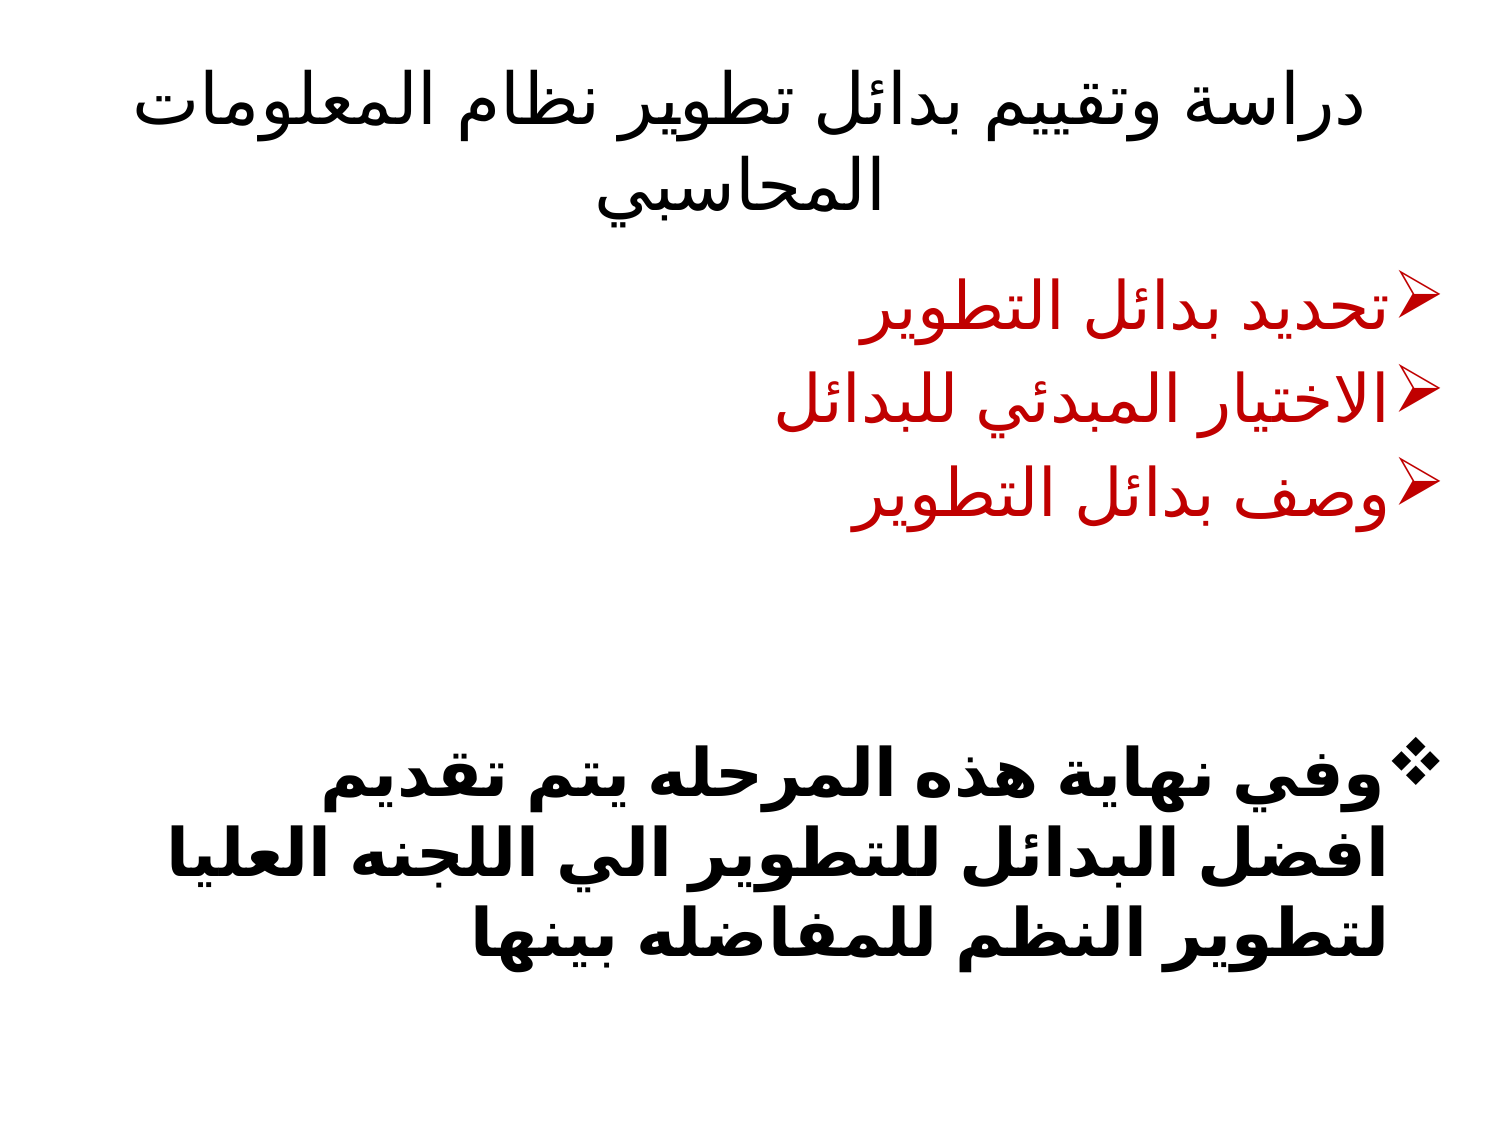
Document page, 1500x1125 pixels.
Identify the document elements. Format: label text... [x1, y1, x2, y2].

title دراسة وتقييم بدائل تطوير نظام المعلومات المحاسبي [75, 45, 1425, 233]
list تحديد بدائل التطوير الاختيار المبدئي للبدائل وصف بدائل التطوير وفي نهاية هذه المرحله يتم تقديم افضل البدائل للتطوير الي اللجنه العليا لتطوير النظم للمفاضله بينها [112, 255, 1463, 998]
